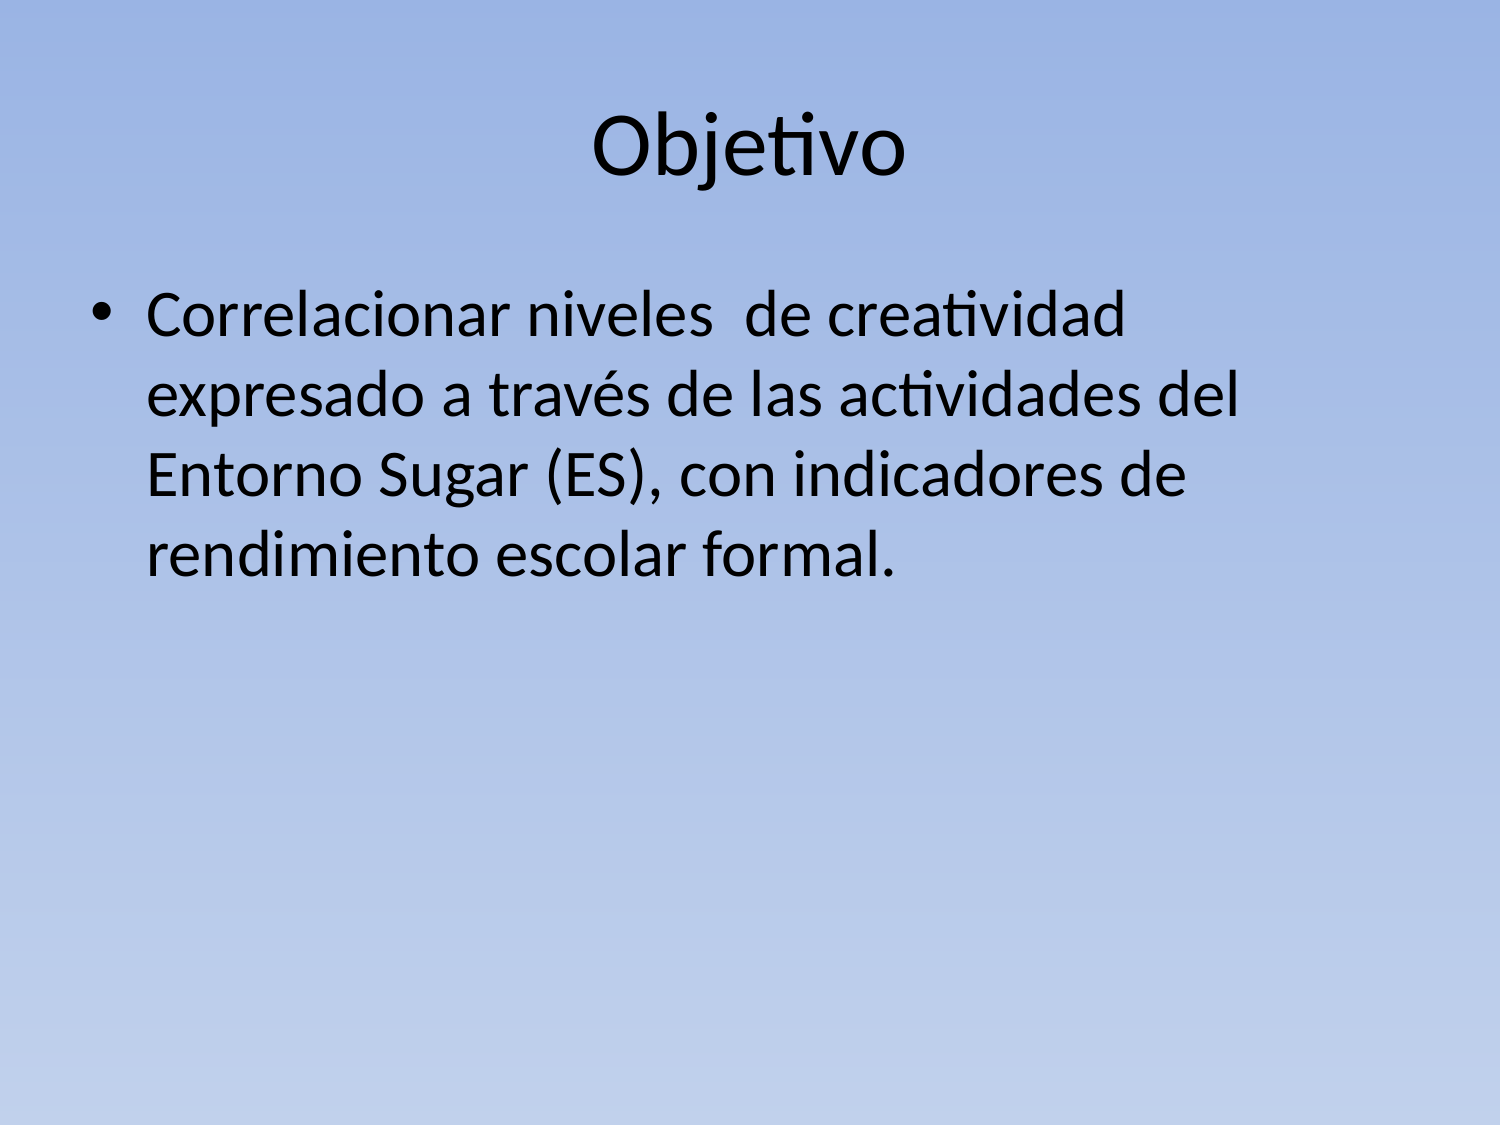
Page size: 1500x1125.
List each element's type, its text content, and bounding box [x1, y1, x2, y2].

list Correlacionar niveles de creatividad expresado a través de las actividades del Entorno Sugar (ES), con indicadores de rendimiento escolar formal. [75, 262, 1425, 1005]
title Objetivo [75, 45, 1425, 233]
